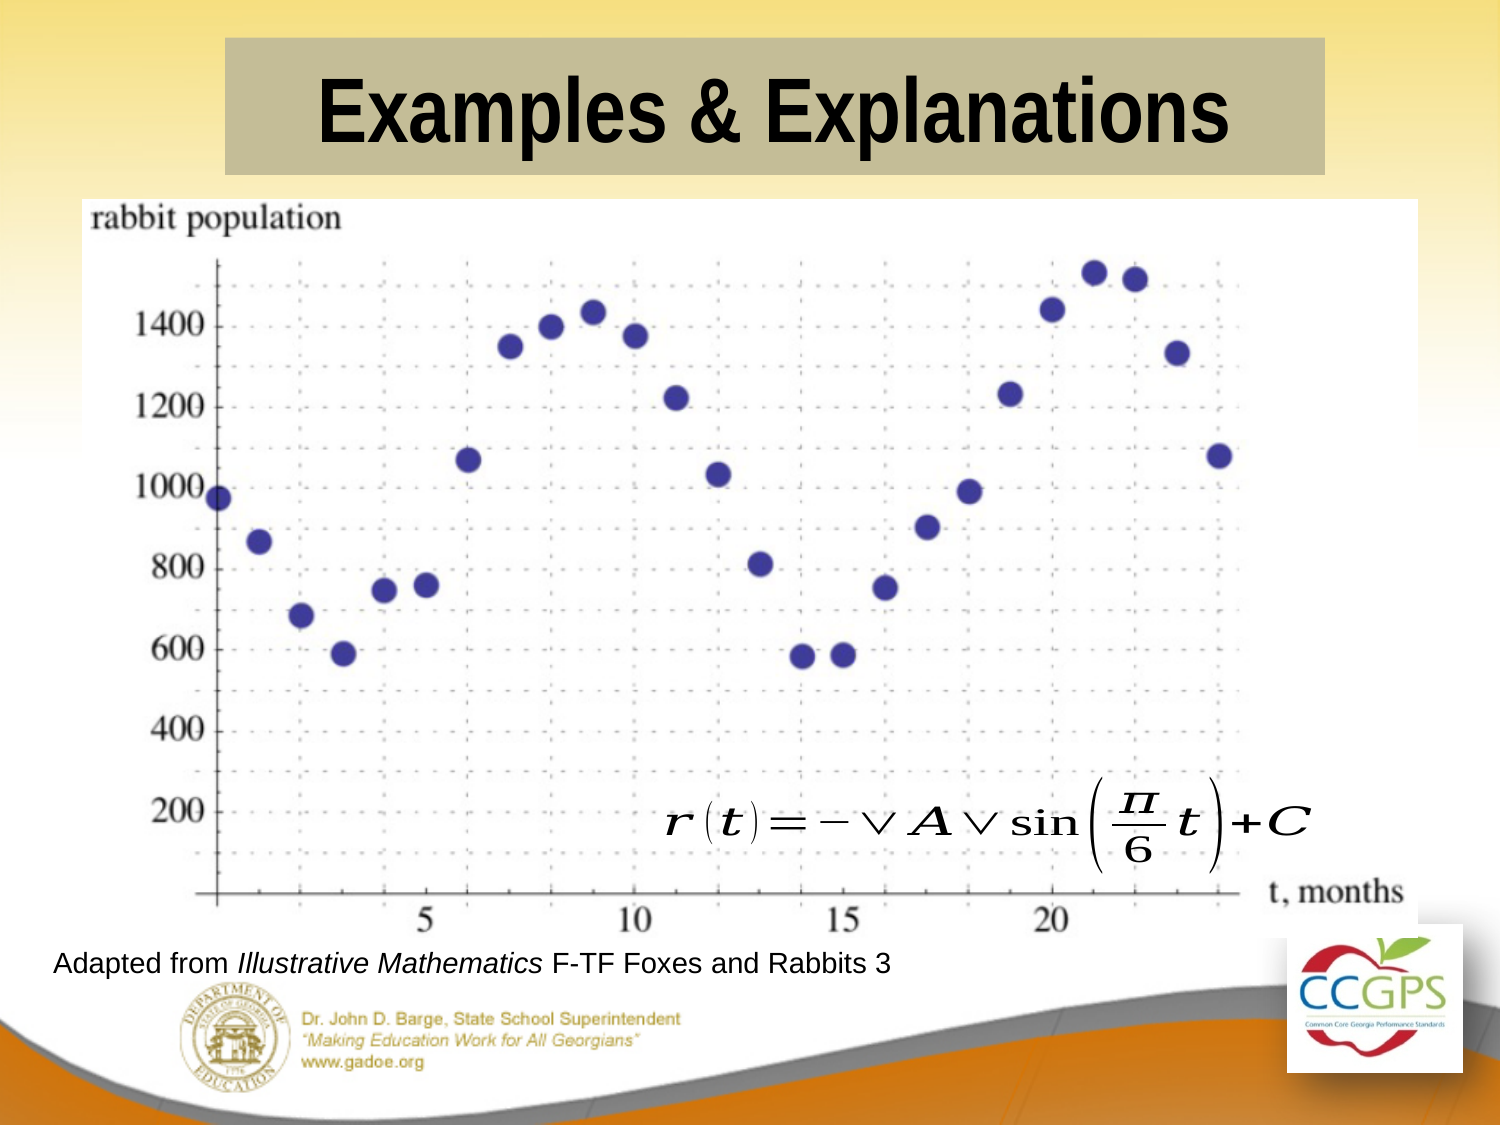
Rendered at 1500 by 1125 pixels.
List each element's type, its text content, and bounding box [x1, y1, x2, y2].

title Examples & Explanations [224, 37, 1326, 176]
picture [0, 0, 1500, 1125]
text_box Adapted from Illustrative Mathematics F-TF Foxes and Rabbits 3 [38, 936, 907, 987]
